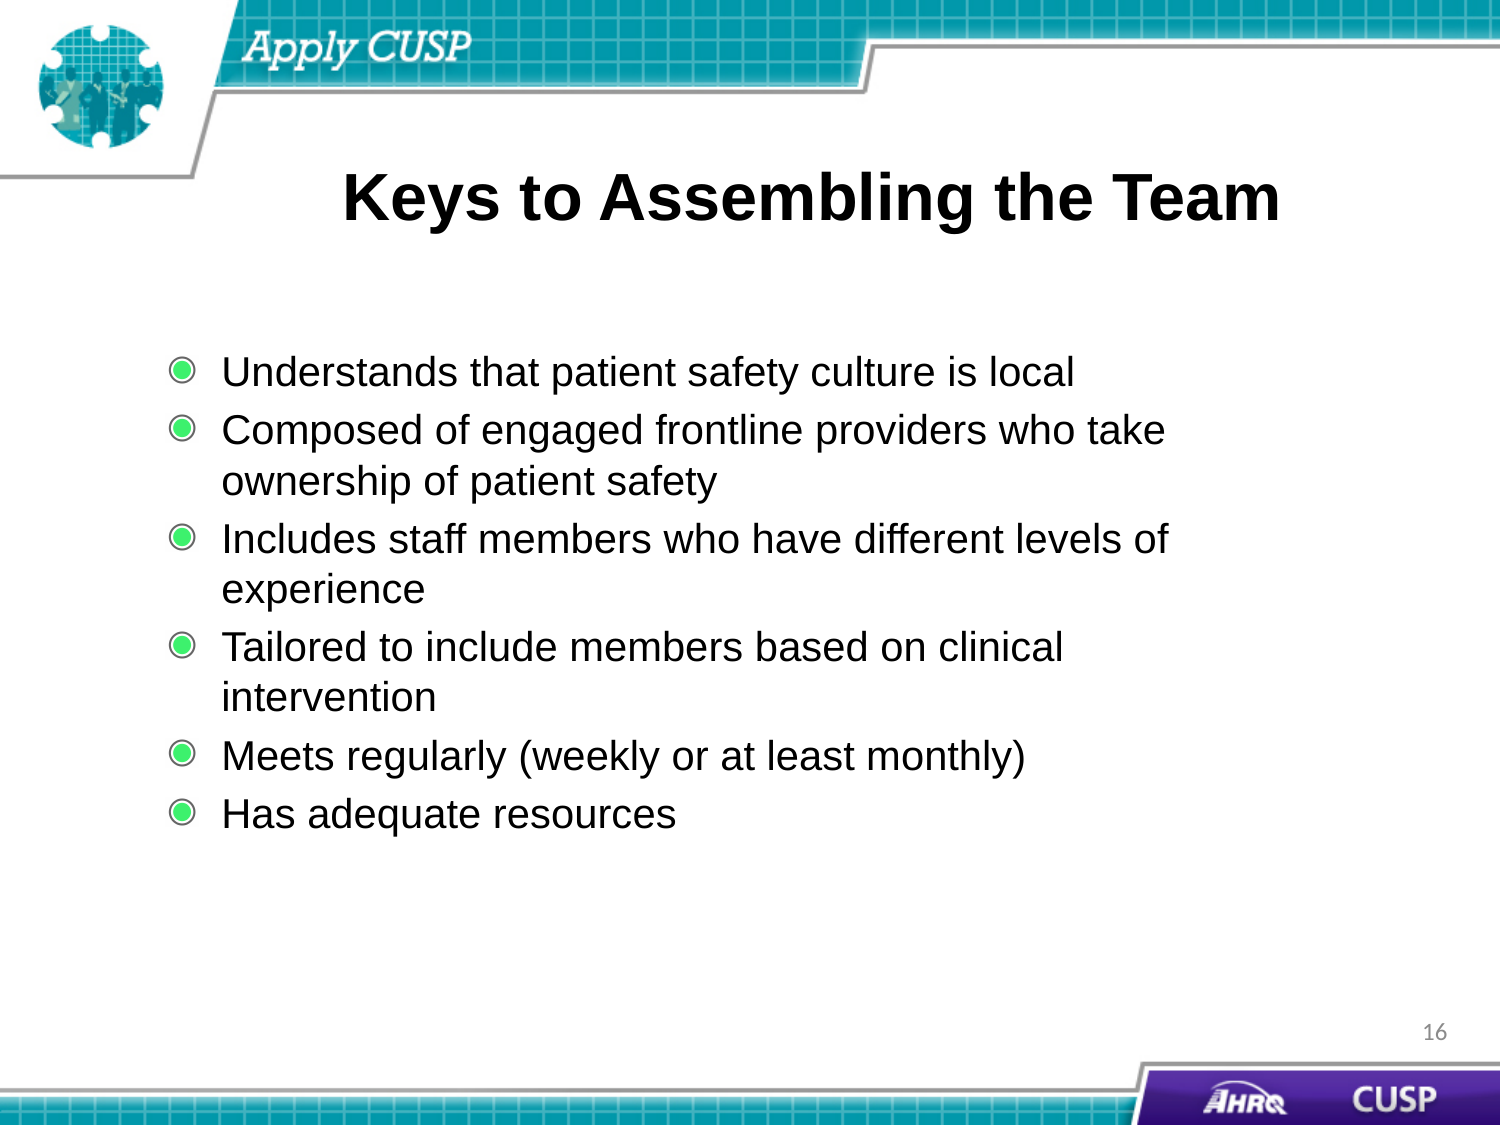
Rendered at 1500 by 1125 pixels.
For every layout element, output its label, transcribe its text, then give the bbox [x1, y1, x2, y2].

picture [0, 0, 1500, 1125]
slide_number 16 [1112, 999, 1463, 1060]
title Keys to Assembling the Team [137, 99, 1488, 288]
list Understands that patient safety culture is local Composed of engaged frontline providers who take ownership of patient safety Includes staff members who have different levels of experience Tailored to include members based on clinical intervention Meets regularly (weekly or at least monthly) Has adequate resources [149, 337, 1288, 1026]
